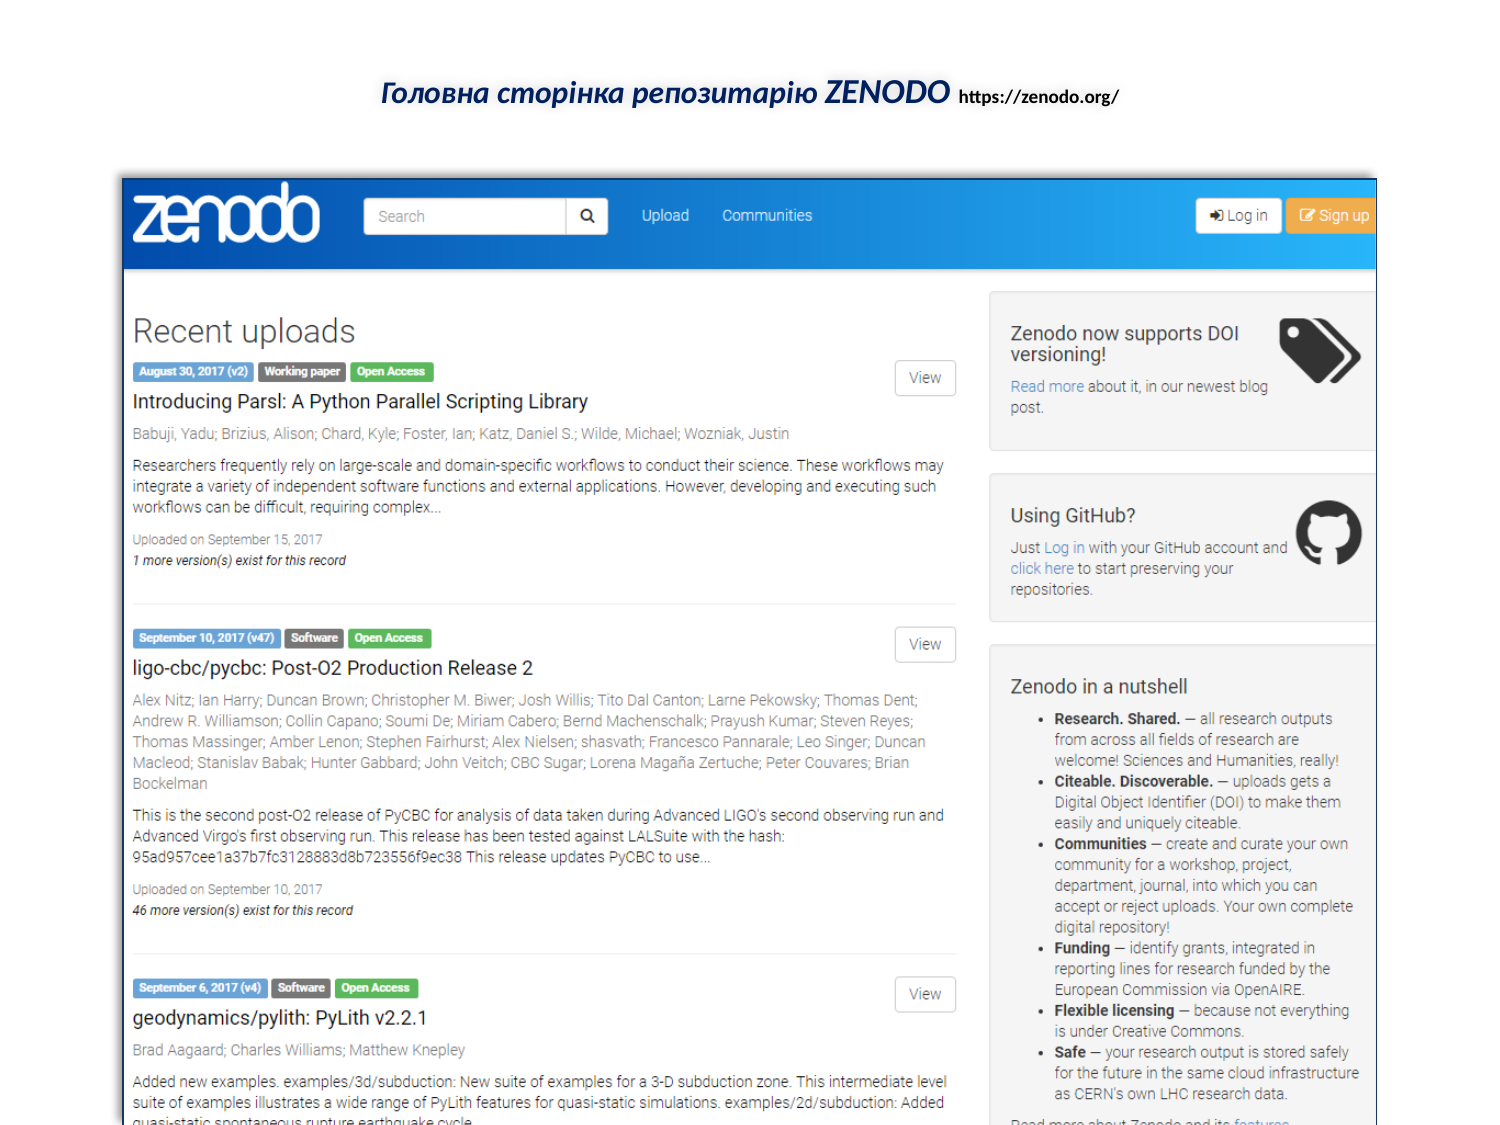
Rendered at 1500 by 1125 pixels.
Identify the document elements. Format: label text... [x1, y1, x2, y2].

title Головна сторінка репозитарію ZENODO https://zenodo.org/ [75, 19, 1425, 161]
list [123, 179, 1376, 1125]
